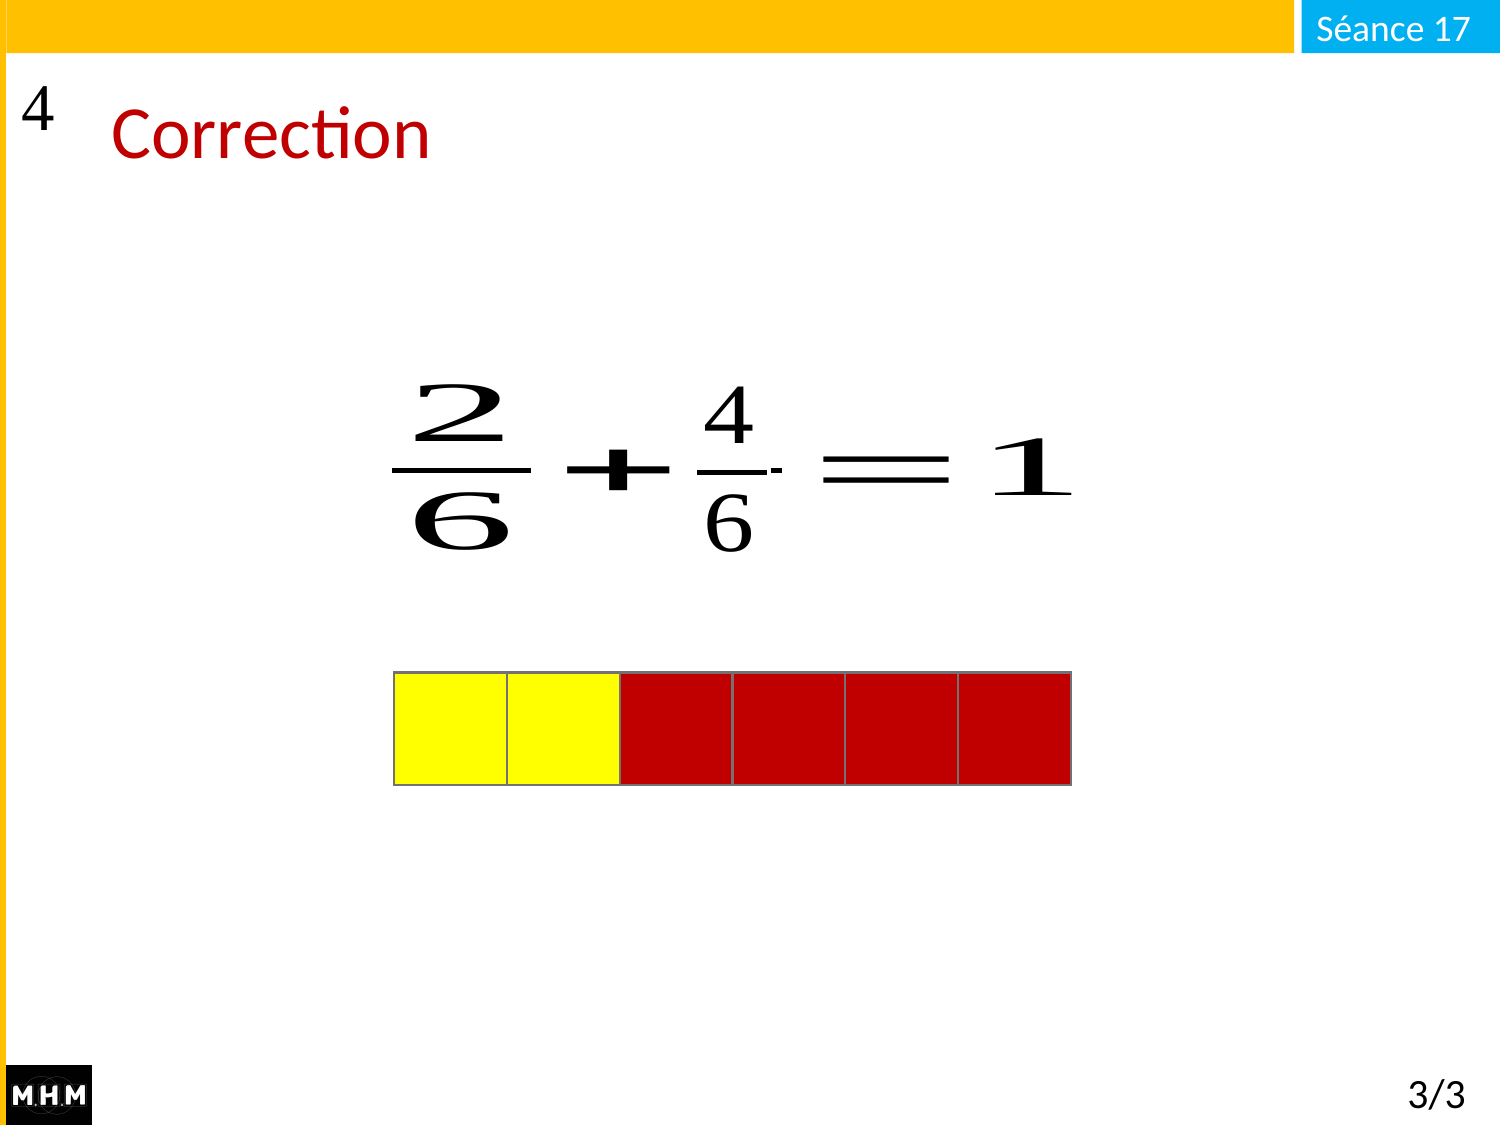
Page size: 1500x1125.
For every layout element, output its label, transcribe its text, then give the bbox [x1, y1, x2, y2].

text_box [619, 671, 731, 786]
text_box [731, 671, 844, 786]
text_box [844, 671, 957, 786]
title Correction [96, 60, 1391, 208]
picture [6, 1065, 92, 1125]
text_box [506, 671, 619, 786]
text_box [393, 671, 506, 786]
list 3/3 [1373, 1064, 1500, 1125]
text_box [957, 671, 1072, 786]
